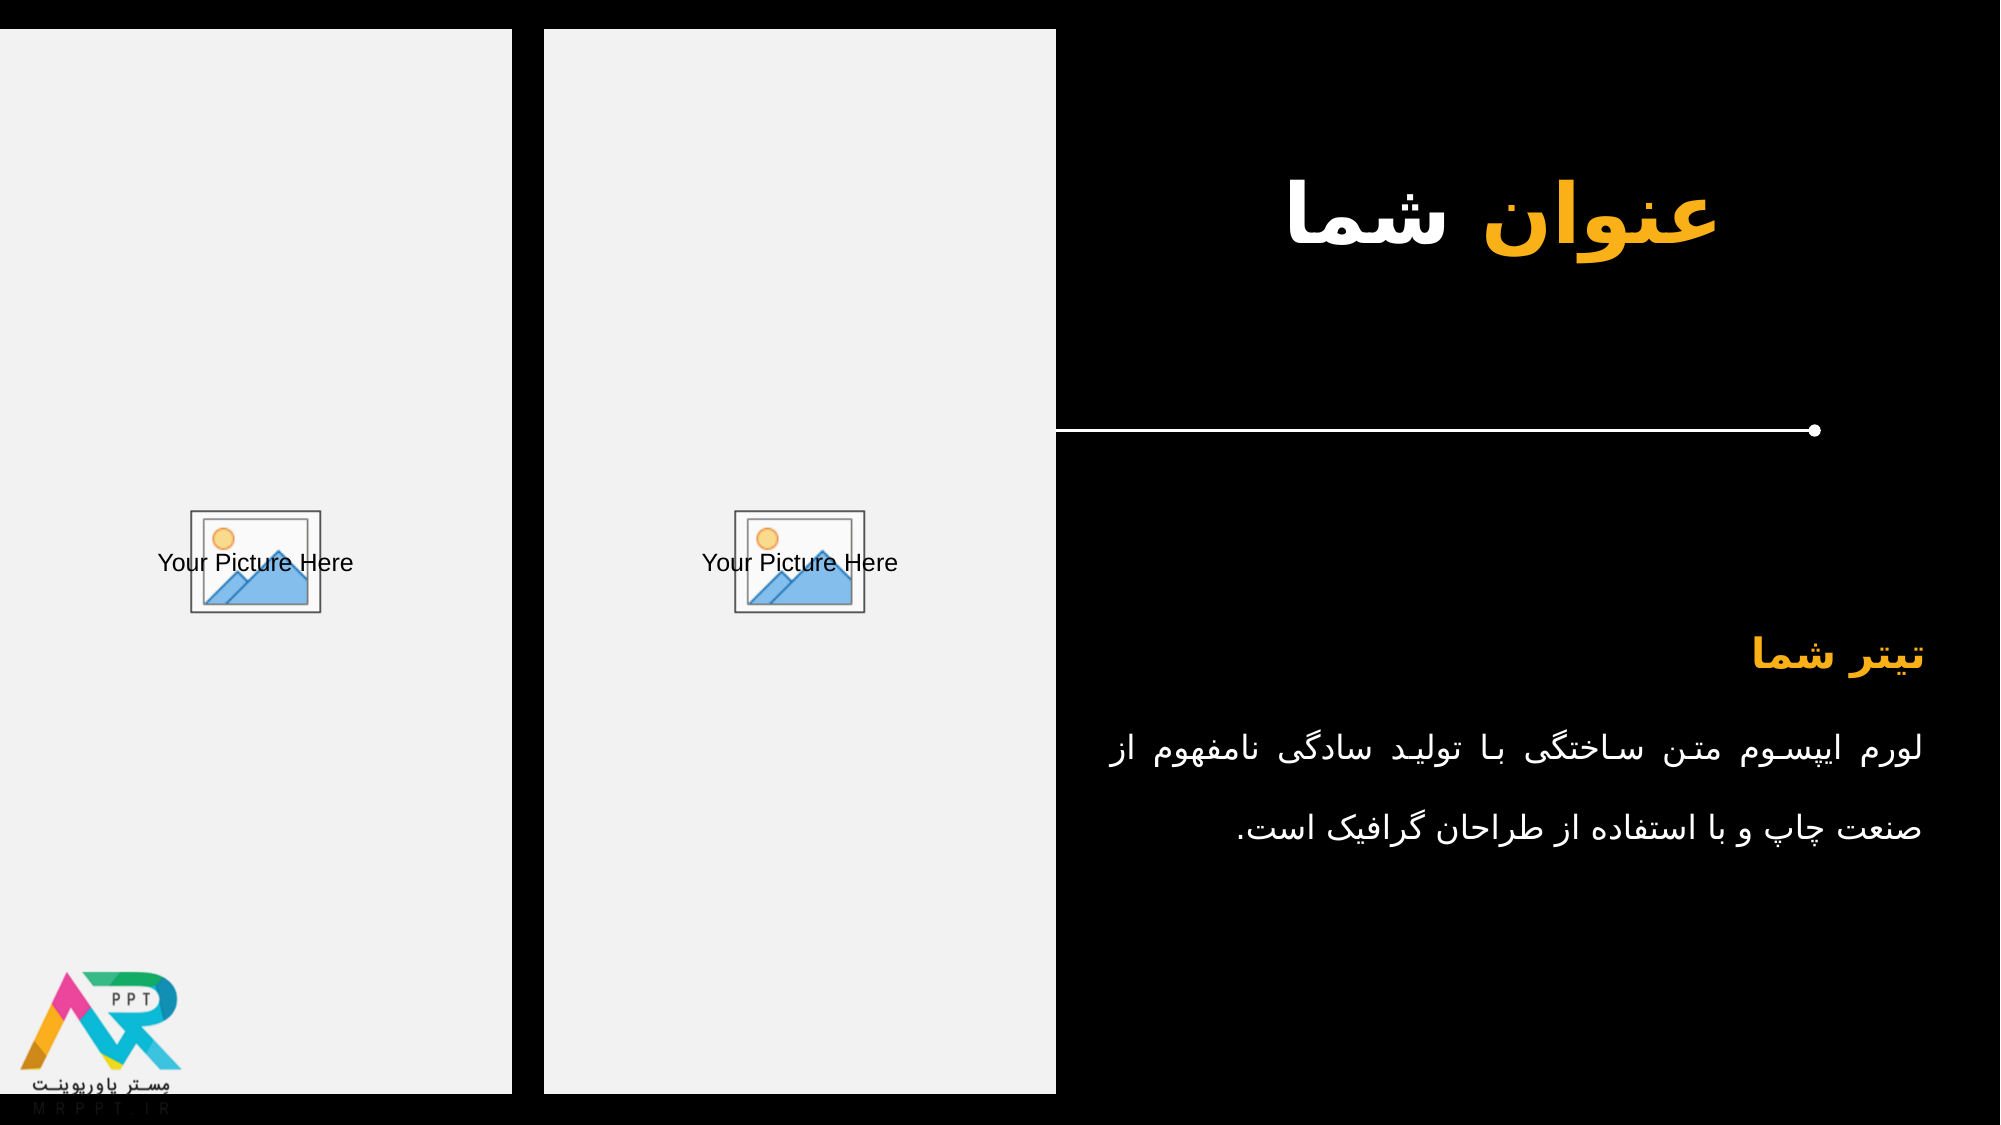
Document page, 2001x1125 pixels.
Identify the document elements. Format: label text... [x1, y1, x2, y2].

text_box عنوان شما [1144, 55, 1739, 366]
picture [0, 29, 512, 1125]
text_box لورم ایپسوم متن ساختگی با تولید سادگی نامفهوم از صنعت چاپ و با استفاده از طراحان گرافیک است. [1088, 679, 1939, 854]
picture [544, 29, 1057, 1094]
text_box تیتر شما [1091, 618, 1941, 684]
